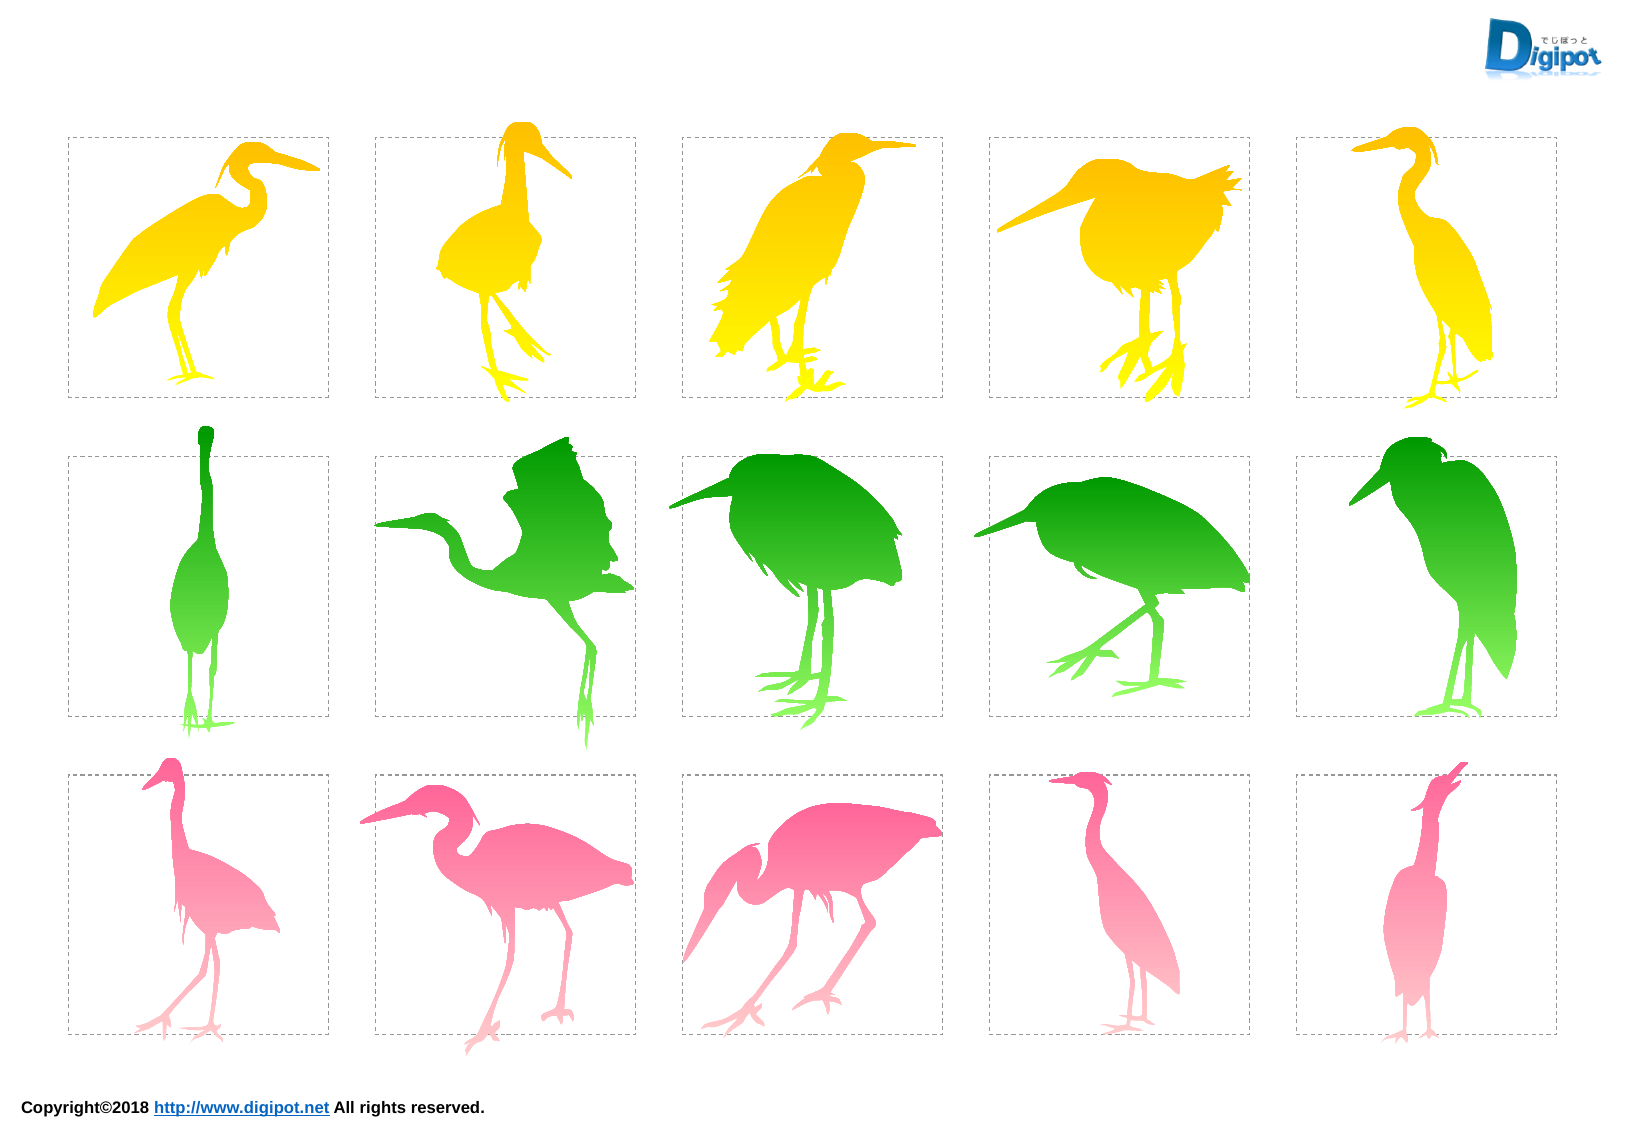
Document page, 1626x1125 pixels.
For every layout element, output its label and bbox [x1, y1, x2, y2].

text_box [359, 784, 634, 1057]
text_box [93, 141, 321, 386]
text_box [669, 453, 903, 730]
text_box [170, 426, 235, 740]
text_box [997, 158, 1243, 403]
text_box [682, 803, 943, 1038]
text_box [1351, 126, 1493, 409]
text_box [709, 132, 916, 403]
text_box [974, 477, 1251, 698]
text_box [1380, 762, 1468, 1045]
text_box [374, 437, 634, 751]
text_box [1048, 771, 1181, 1035]
text_box [435, 121, 572, 403]
picture [1485, 18, 1602, 82]
text_box [1348, 437, 1518, 719]
text_box [133, 757, 280, 1044]
